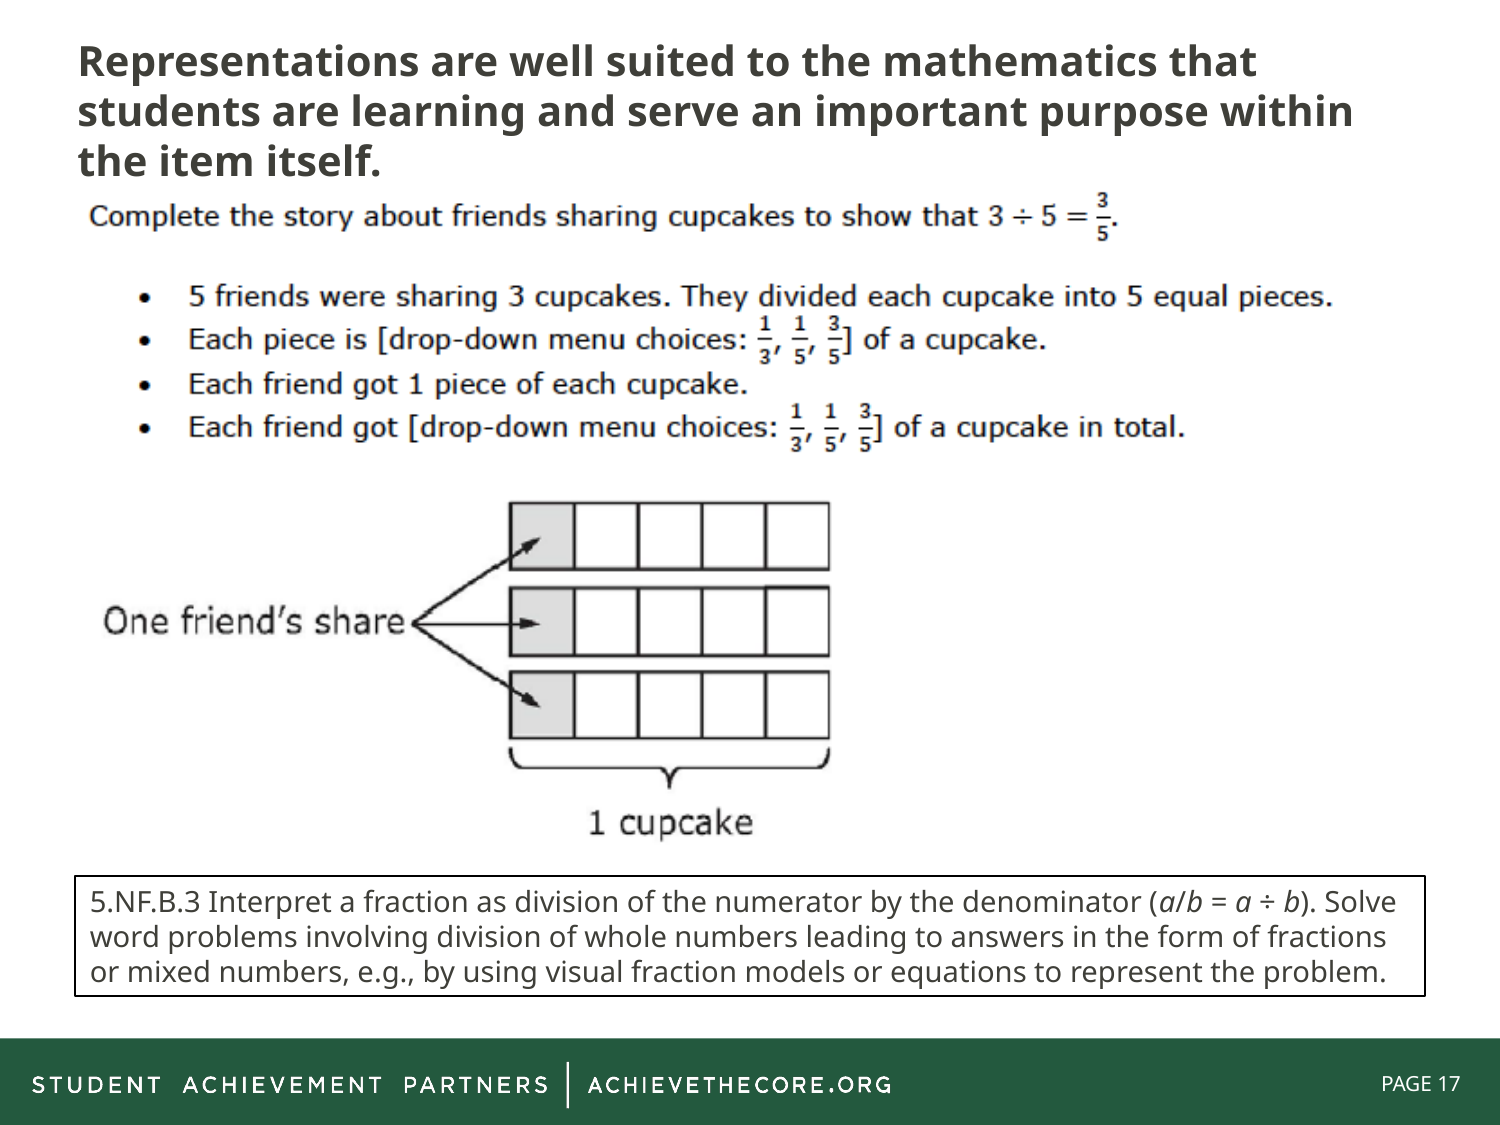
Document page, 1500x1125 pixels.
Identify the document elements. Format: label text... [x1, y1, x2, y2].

picture [12, 1055, 911, 1112]
title Representations are well suited to the mathematics that students are learning and serve an important purpose within the item itself. [62, 29, 1441, 190]
text_box 5.NF.B.3 Interpret a fraction as division of the numerator by the denominator (a/b = a ÷ b). Solve word problems involving division of whole numbers leading to answers in the form of fractions or mixed numbers, e.g., by using visual fraction models or equations to represent the problem. [74, 876, 1425, 997]
picture [74, 189, 1379, 874]
